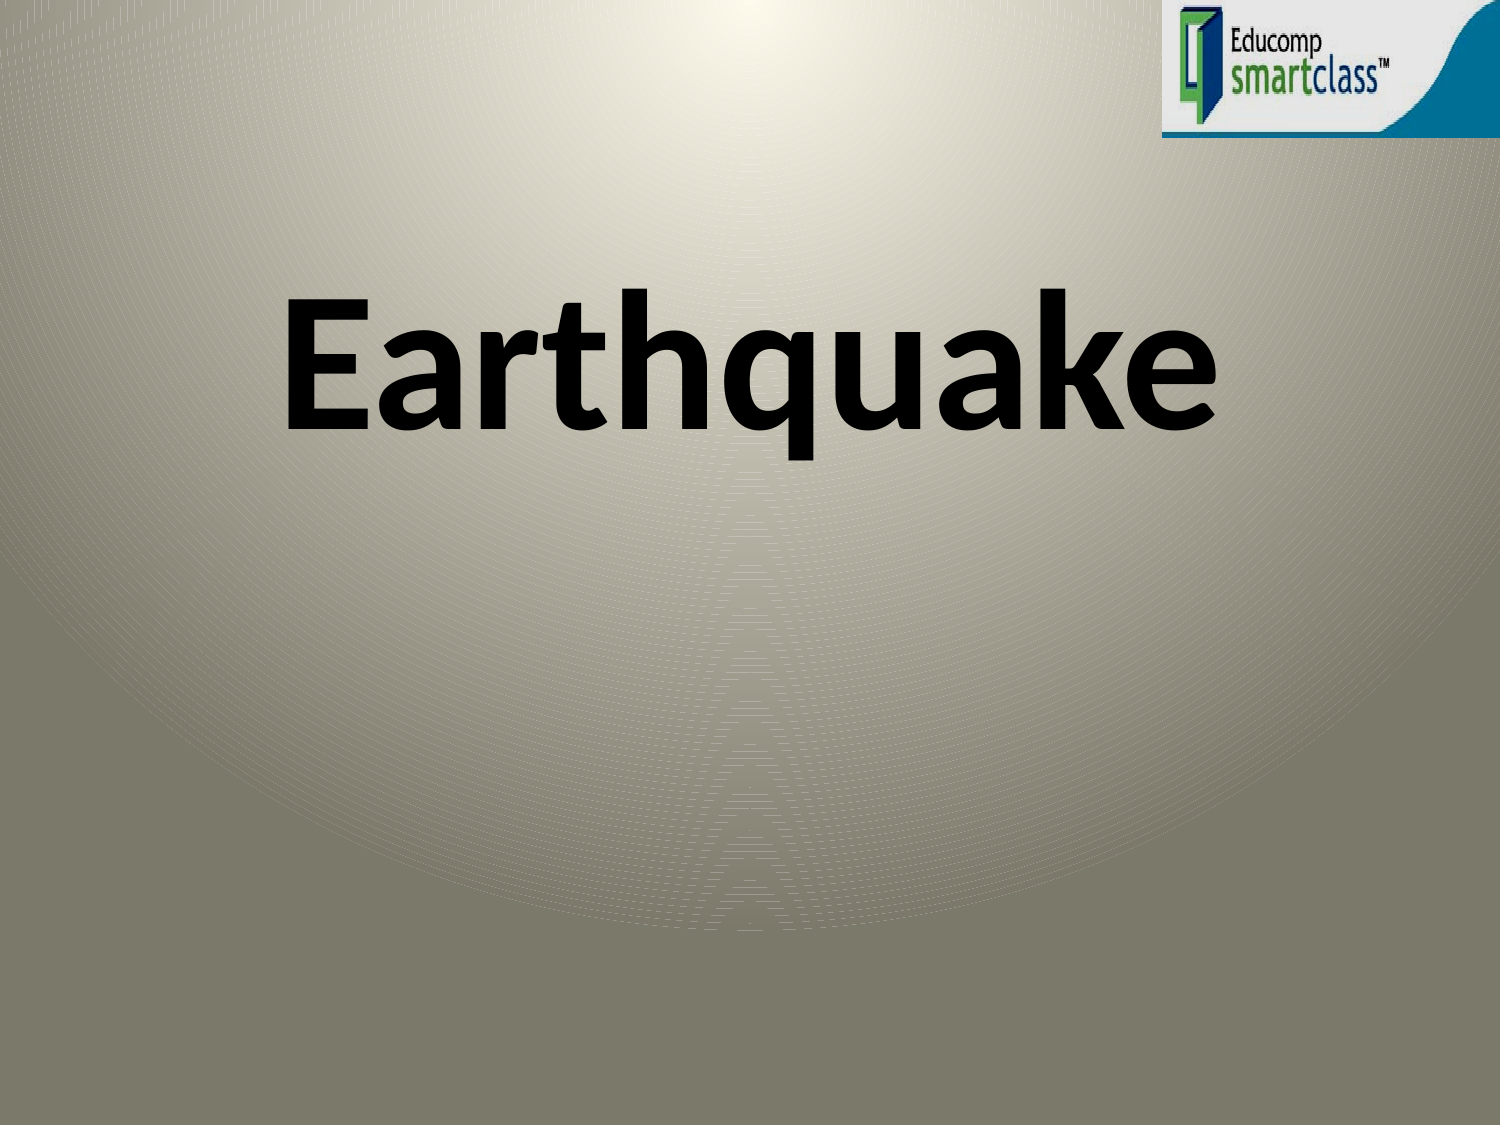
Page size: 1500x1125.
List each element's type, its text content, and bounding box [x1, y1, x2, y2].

title Earthquake [112, 349, 1388, 591]
picture [1162, 0, 1497, 135]
